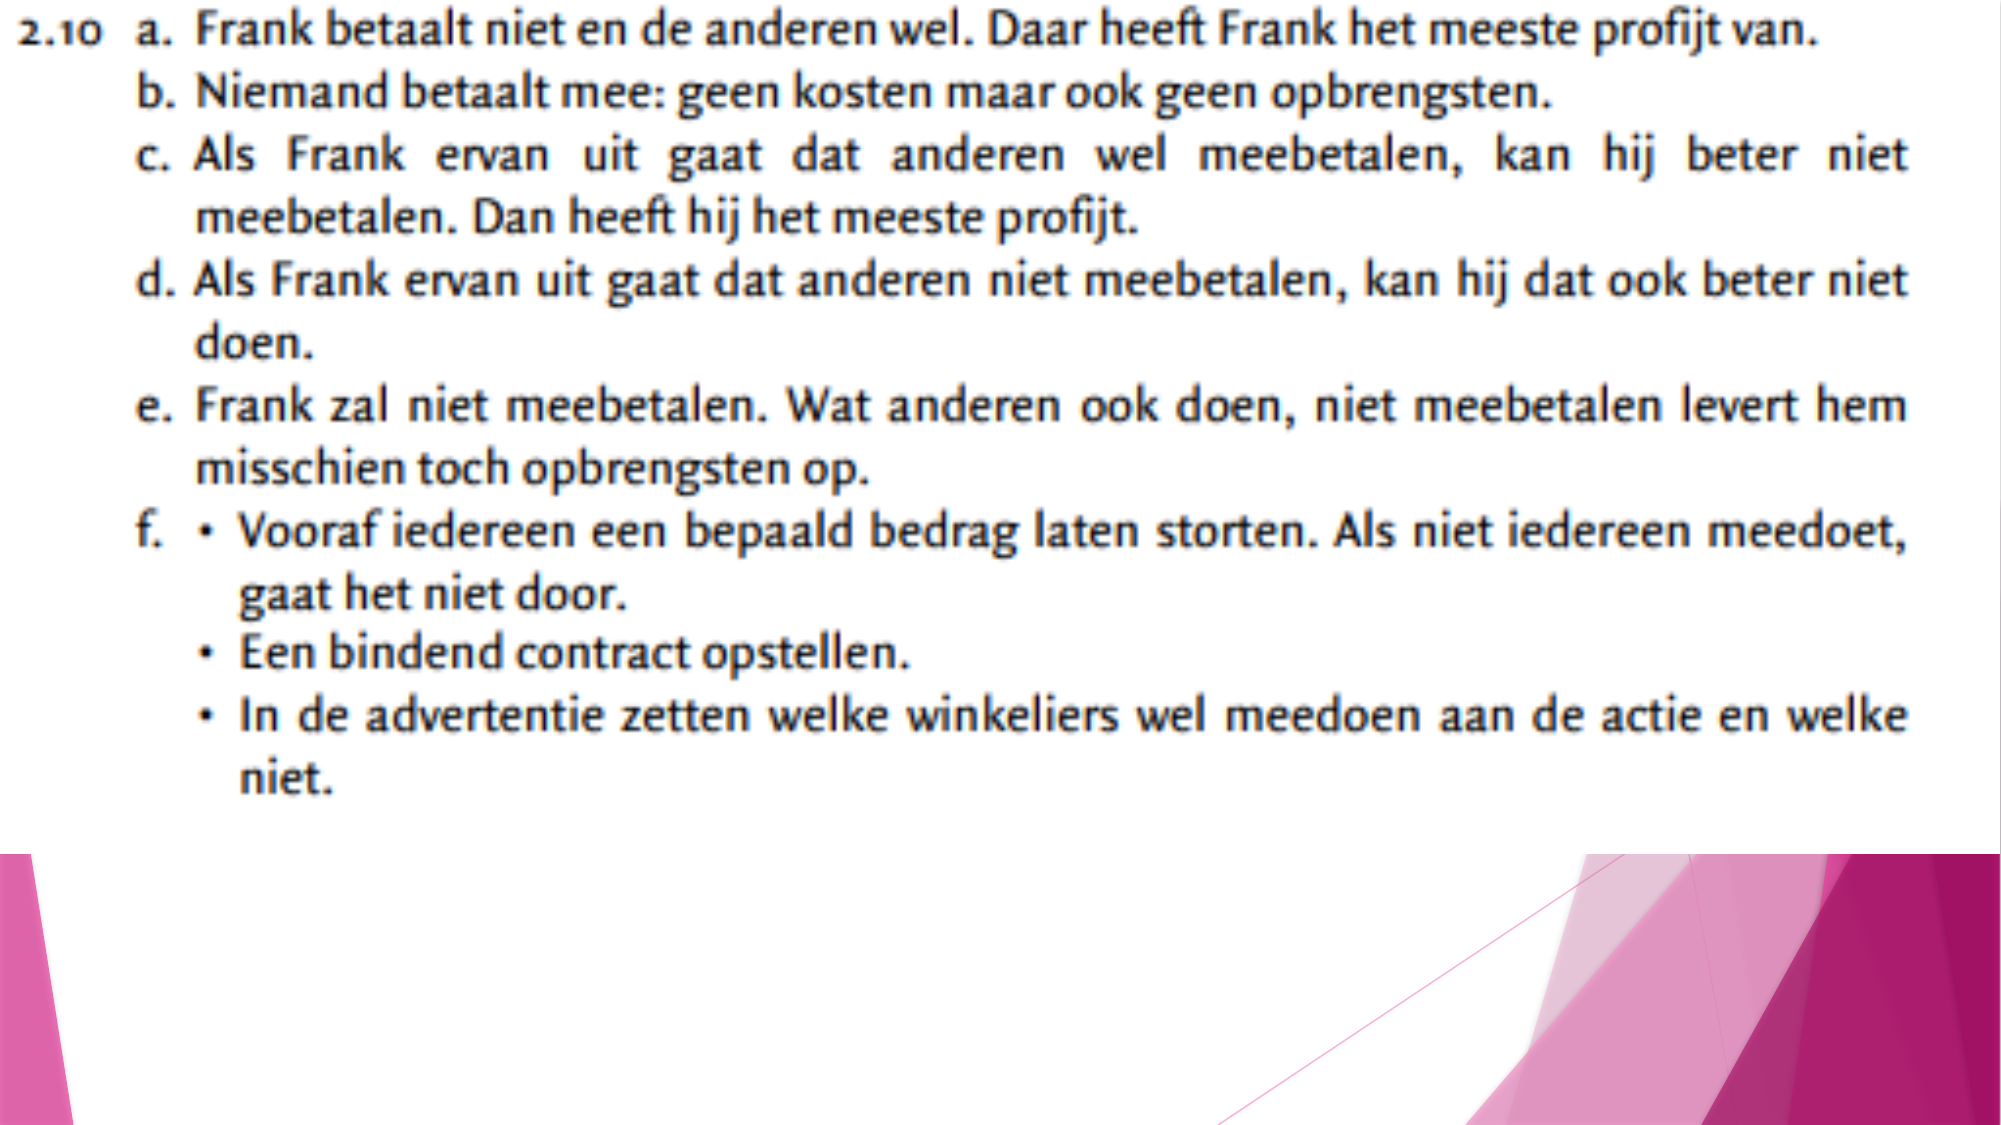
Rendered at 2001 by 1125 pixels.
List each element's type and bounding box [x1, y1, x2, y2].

picture [0, 0, 2000, 854]
